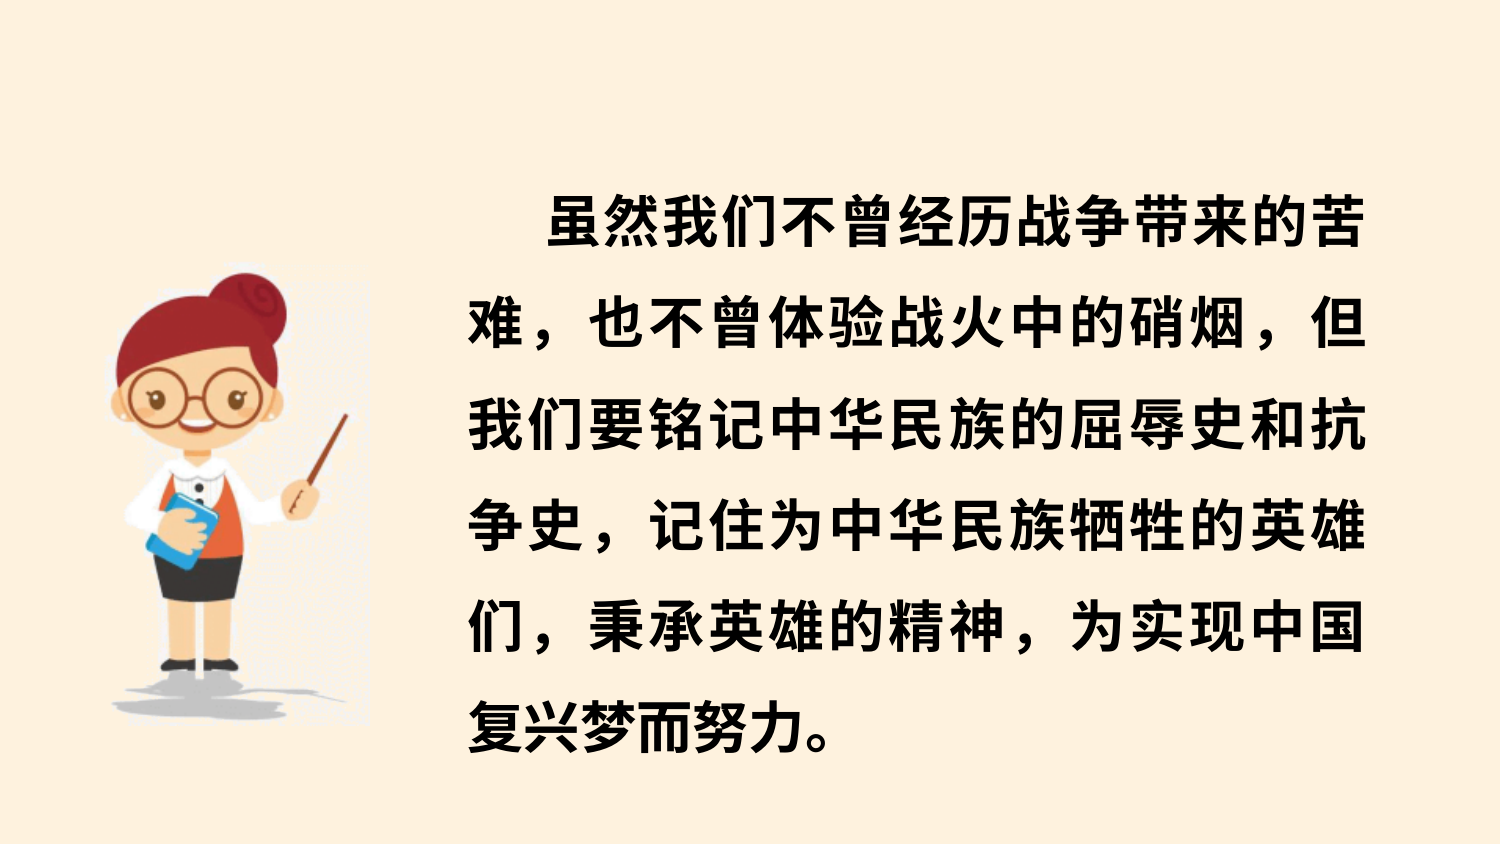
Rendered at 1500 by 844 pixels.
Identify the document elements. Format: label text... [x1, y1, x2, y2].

picture [0, 0, 1500, 844]
text_box 虽然我们不曾经历战争带来的苦难，也不曾体验战火中的硝烟，但我们要铭记中华民族的屈辱史和抗争史，记住为中华民族牺牲的英雄们，秉承英雄的精神，为实现中国复兴梦而努力。 [456, 147, 1378, 766]
